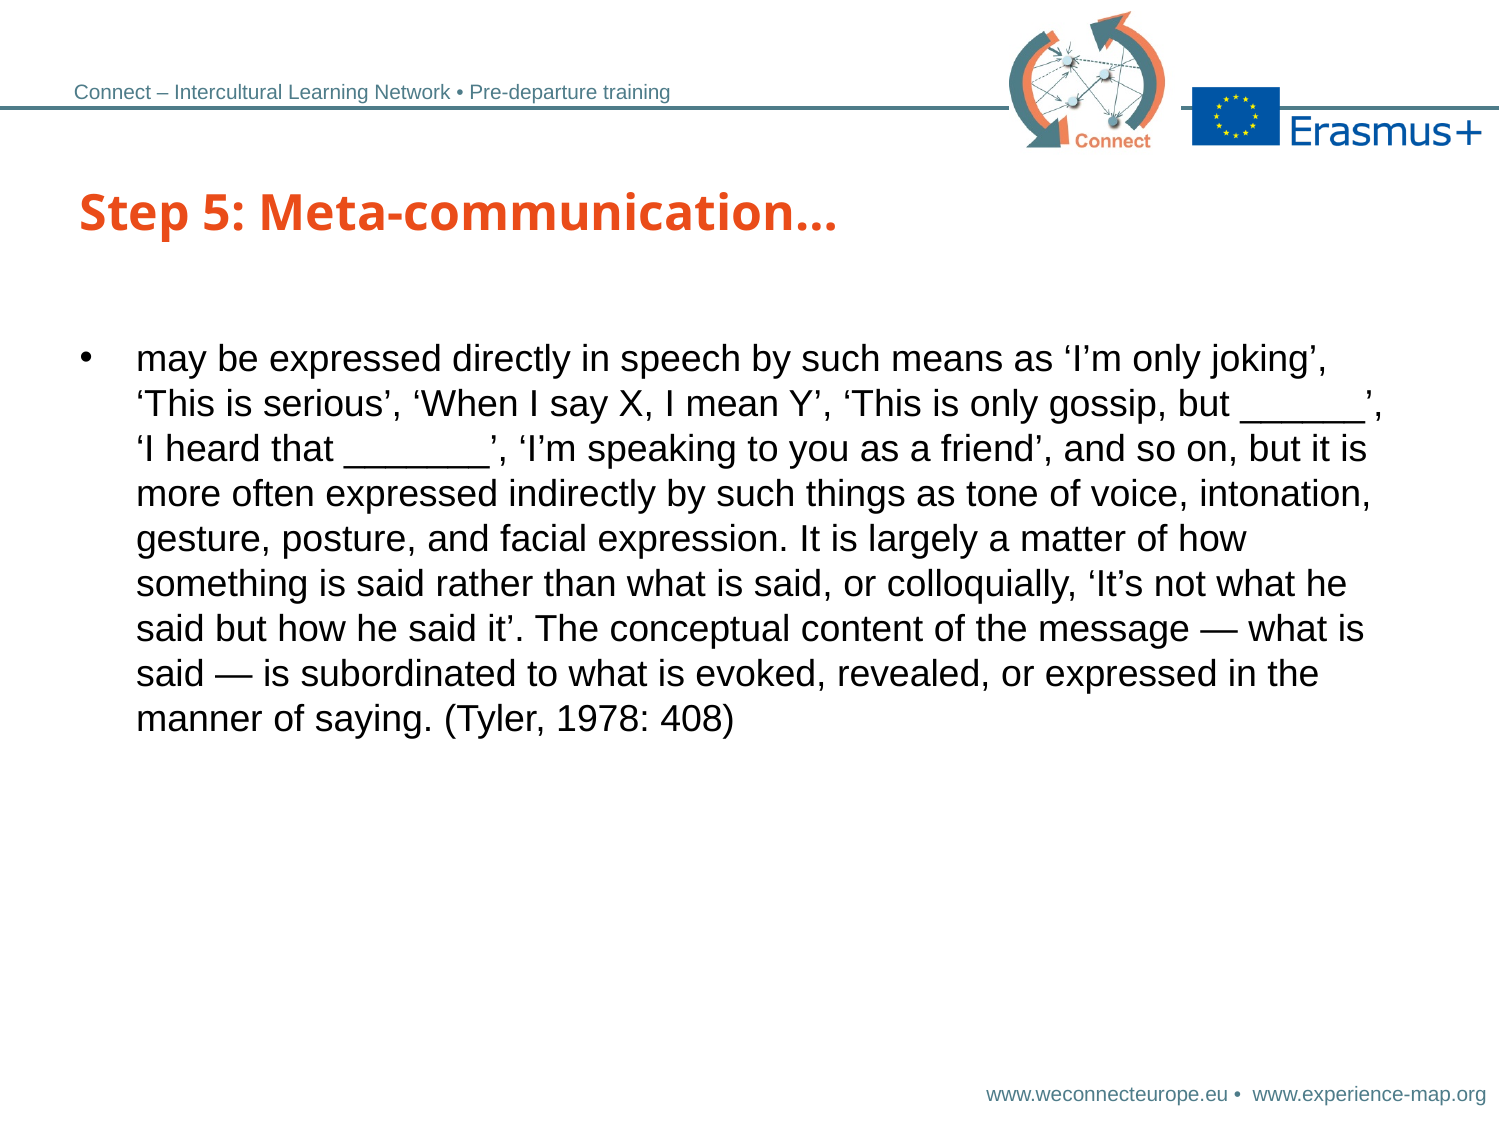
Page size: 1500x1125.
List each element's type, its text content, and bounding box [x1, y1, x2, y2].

picture [1009, 11, 1498, 162]
list may be expressed directly in speech by such means as ‘I’m only joking’, ‘This is serious’, ‘When I say X, I mean Y’, ‘This is only gossip, but ______’, ‘I heard that _______’, ‘I’m speaking to you as a friend’, and so on, but it is more often expressed indirectly by such things as tone of voice, intonation, gesture, posture, and facial expression. It is largely a matter of how something is said rather than what is said, or colloquially, ‘It’s not what he said but how he said it’. The conceptual content of the message — what is said — is subordinated to what is evoked, revealed, or expressed in the manner of saying. (Tyler, 1978: 408) [64, 326, 1415, 916]
title Step 5: Meta-communication… [64, 172, 1415, 326]
